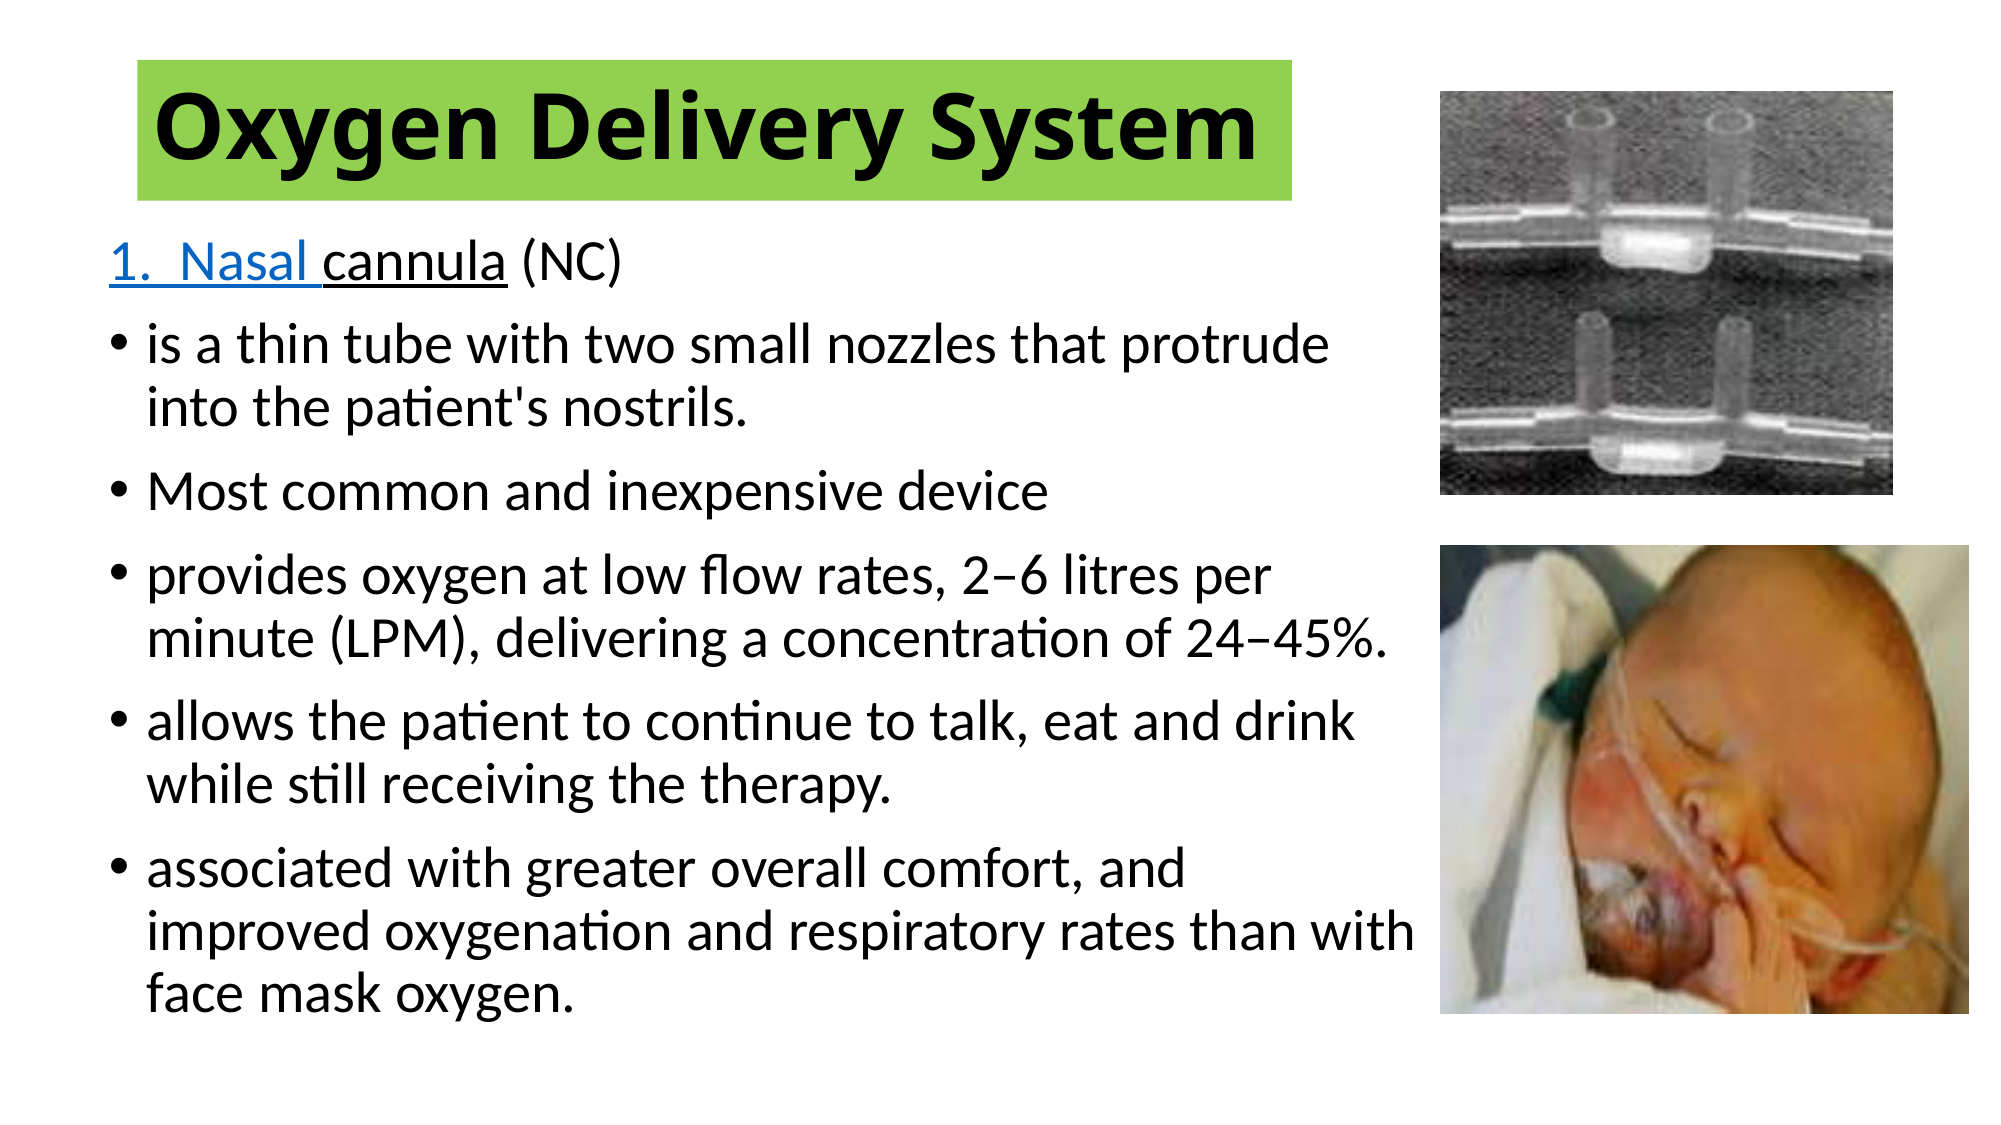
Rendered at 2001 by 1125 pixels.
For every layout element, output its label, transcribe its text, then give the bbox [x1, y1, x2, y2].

list 1. Nasal cannula (NC) is a thin tube with two small nozzles that protrude into the patient's nostrils. Most common and inexpensive device provides oxygen at low flow rates, 2–6 litres per minute (LPM), delivering a concentration of 24–45%. allows the patient to continue to talk, eat and drink while still receiving the therapy. associated with greater overall comfort, and improved oxygenation and respiratory rates than with face mask oxygen. [93, 222, 1441, 1084]
picture [1440, 545, 1969, 1014]
picture [1440, 91, 1893, 495]
title Oxygen Delivery System [137, 59, 1292, 201]
